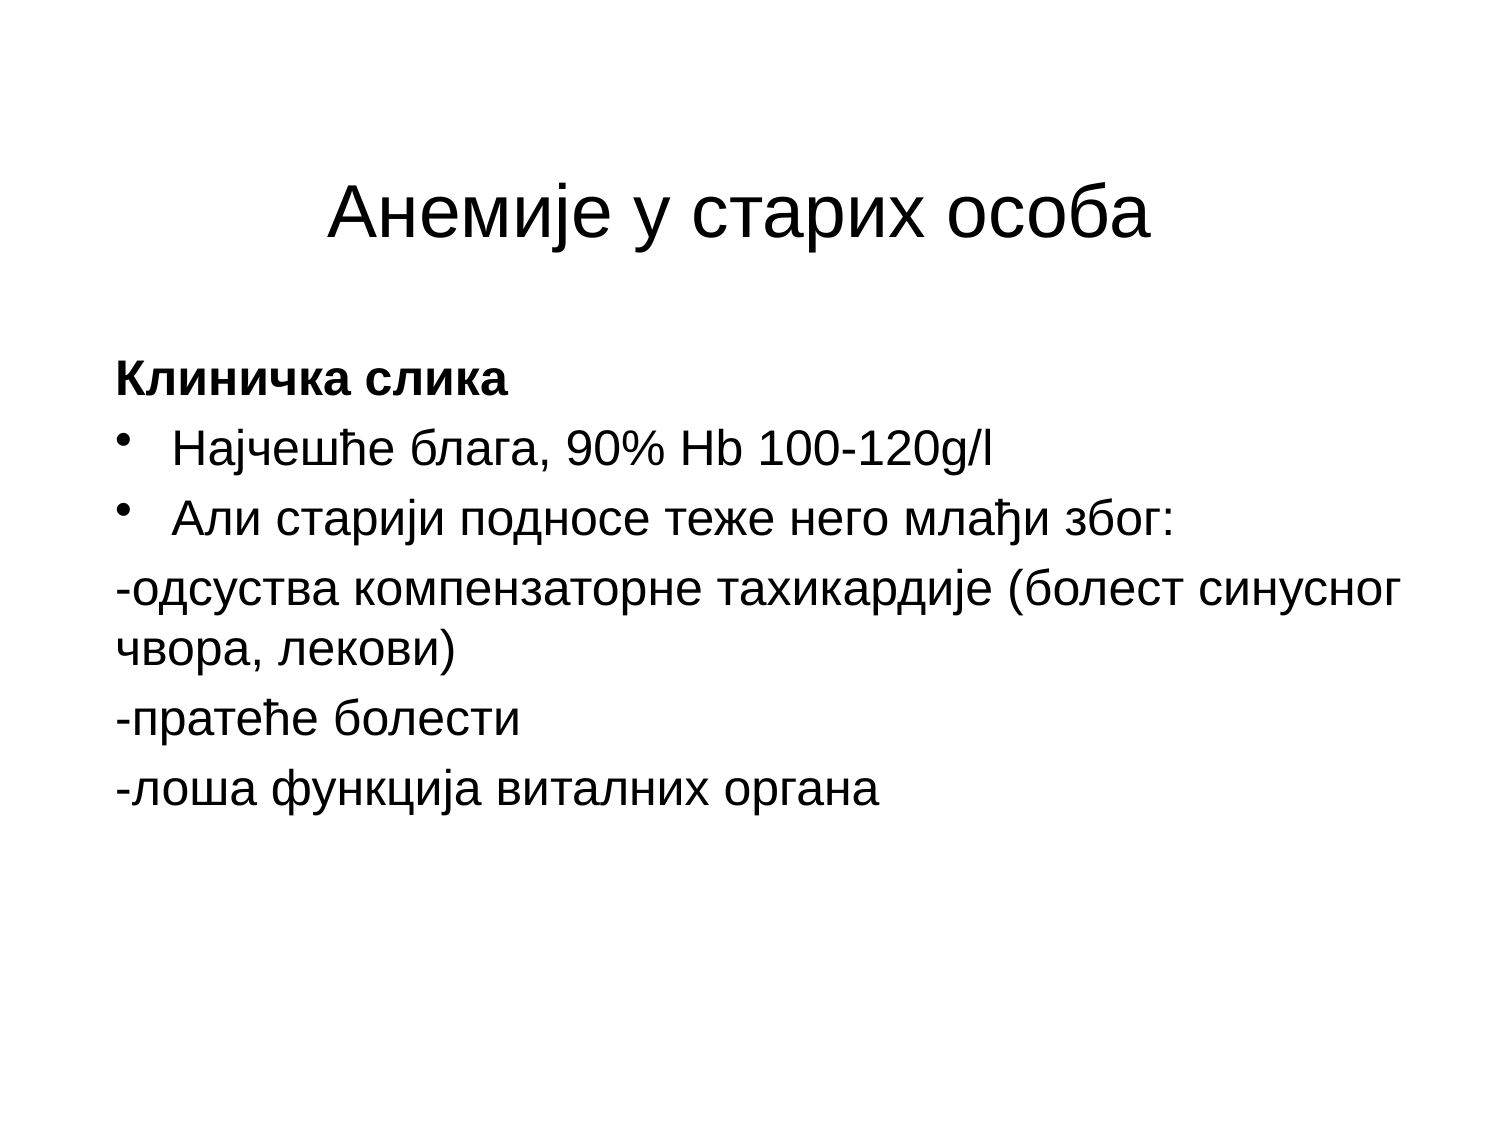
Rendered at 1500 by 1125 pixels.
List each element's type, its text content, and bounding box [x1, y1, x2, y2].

title Анемије у старих особа [64, 113, 1415, 302]
list Клиничка слика Најчешће блага, 90% Hb 100-120g/l Али старији подносе теже него млађи због: -одсуства компензаторне тахикардије (болест синусног чвора, лекови) -пратеће болести -лоша функција виталних органа [100, 338, 1451, 1081]
